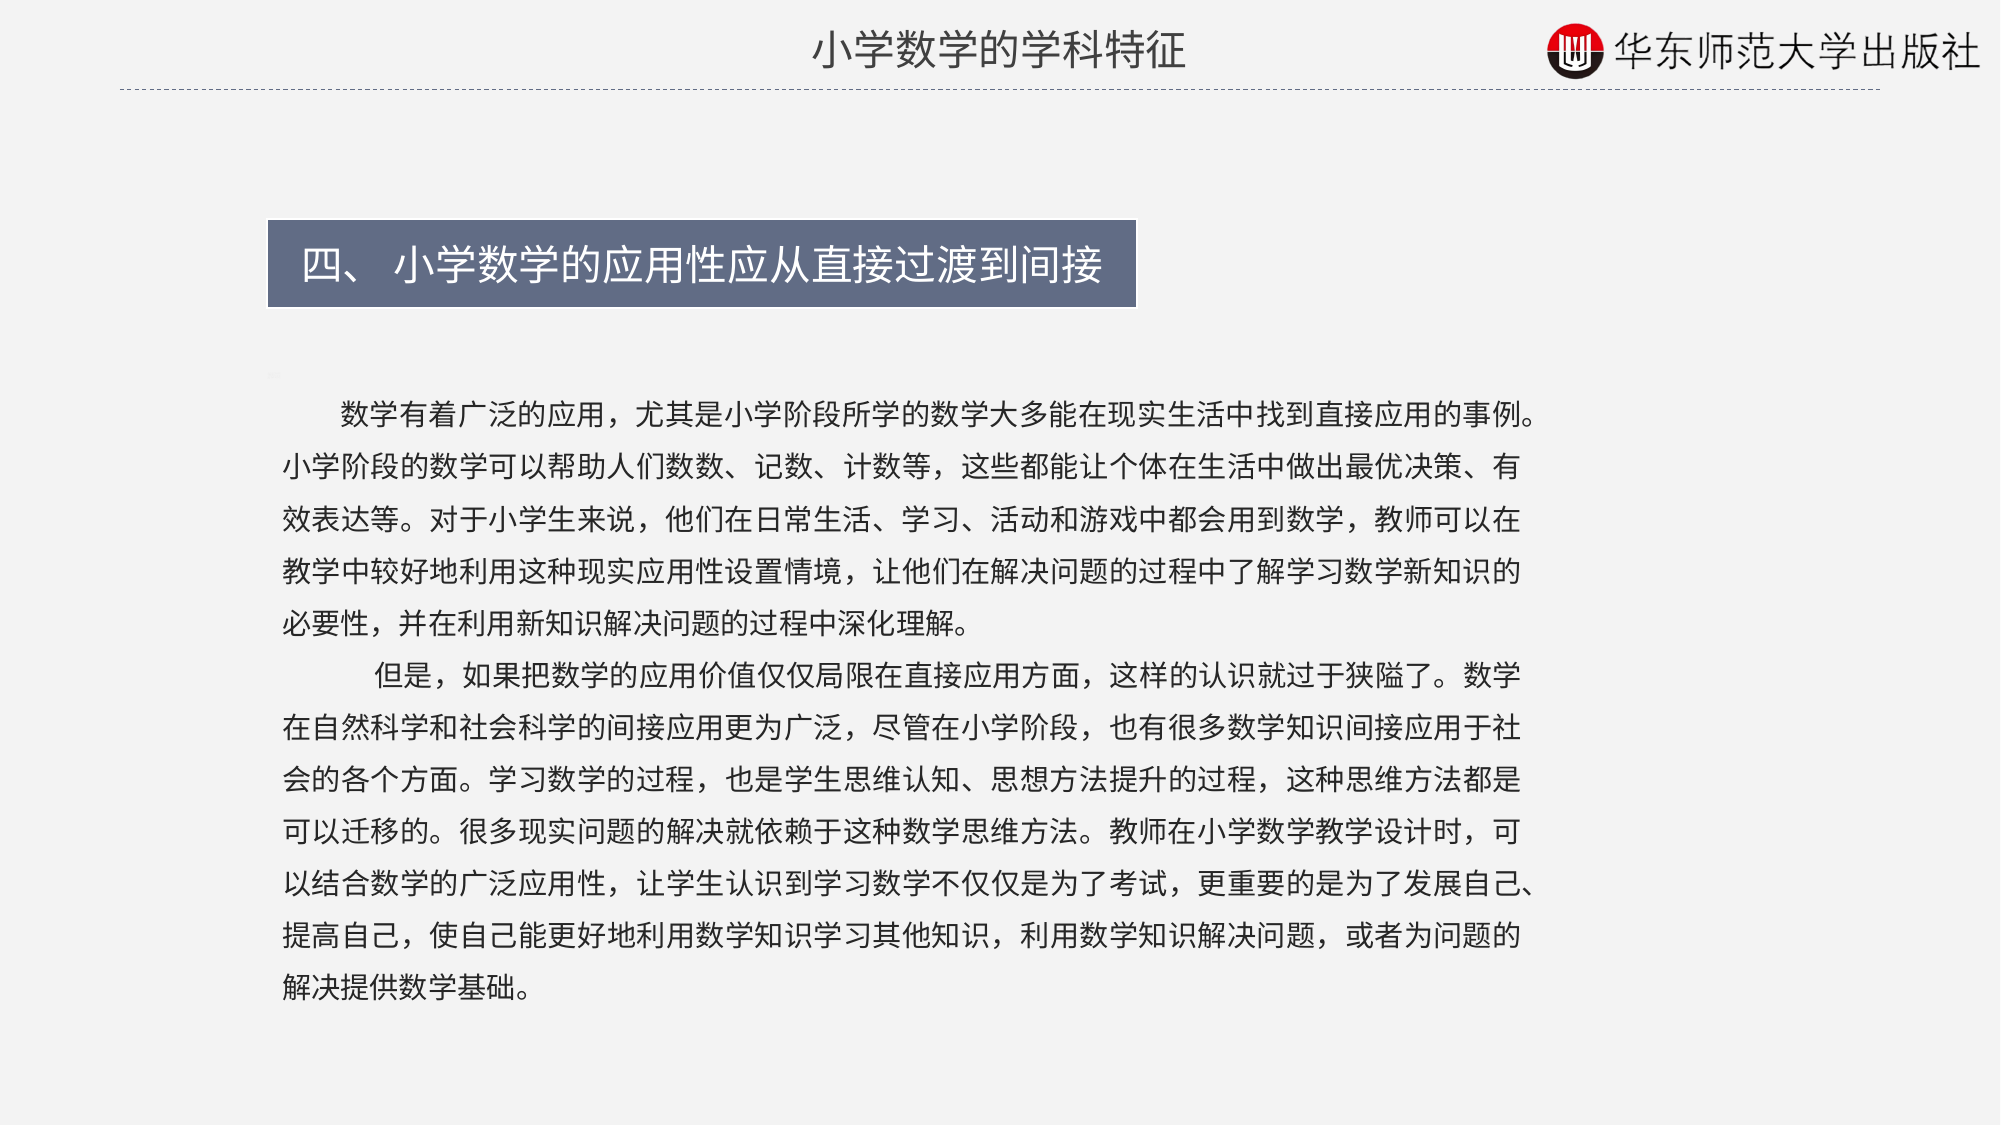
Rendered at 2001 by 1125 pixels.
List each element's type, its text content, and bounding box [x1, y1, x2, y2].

text_box 四、 小学数学的应用性应从直接过渡到间接 [266, 218, 1138, 309]
text_box 数学有着广泛的应用，尤其是小学阶段所学的数学大多能在现实生活中找到直接应用的事例。小学阶段的数学可以帮助人们数数、记数、计数等，这些都能让个体在生活中做出最优决策、有效表达等。对于小学生来说，他们在日常生活、学习、活动和游戏中都会用到数学，教师可以在教学中较好地利用这种现实应用性设置情境，让他们在解决问题的过程中了解学习数学新知识的必要性，并在利用新知识解决问题的过程中深化理解。 但是，如果把数学的应用价值仅仅局限在直接应用方面，这样的认识就过于狭隘了。数学在自然科学和社会科学的间接应用更为广泛，尽管在小学阶段，也有很多数学知识间接应用于社会的各个方面。学习数学的过程，也是学生思维认知、思想方法提升的过程，这种思维方法都是可以迁移的。很多现实问题的解决就依赖于这种数学思维方法。教师在小学数学教学设计时，可以结合数学的广泛应用性，让学生认识到学习数学不仅仅是为了考试，更重要的是为了发展自己、提高自己，使自己能更好地利用数学知识学习其他知识，利用数学知识解决问题，或者为问题的解决提供数学基础。 [267, 372, 1537, 1012]
text_box 小学数学的学科特征 [680, 23, 1320, 74]
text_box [1536, 13, 1989, 83]
